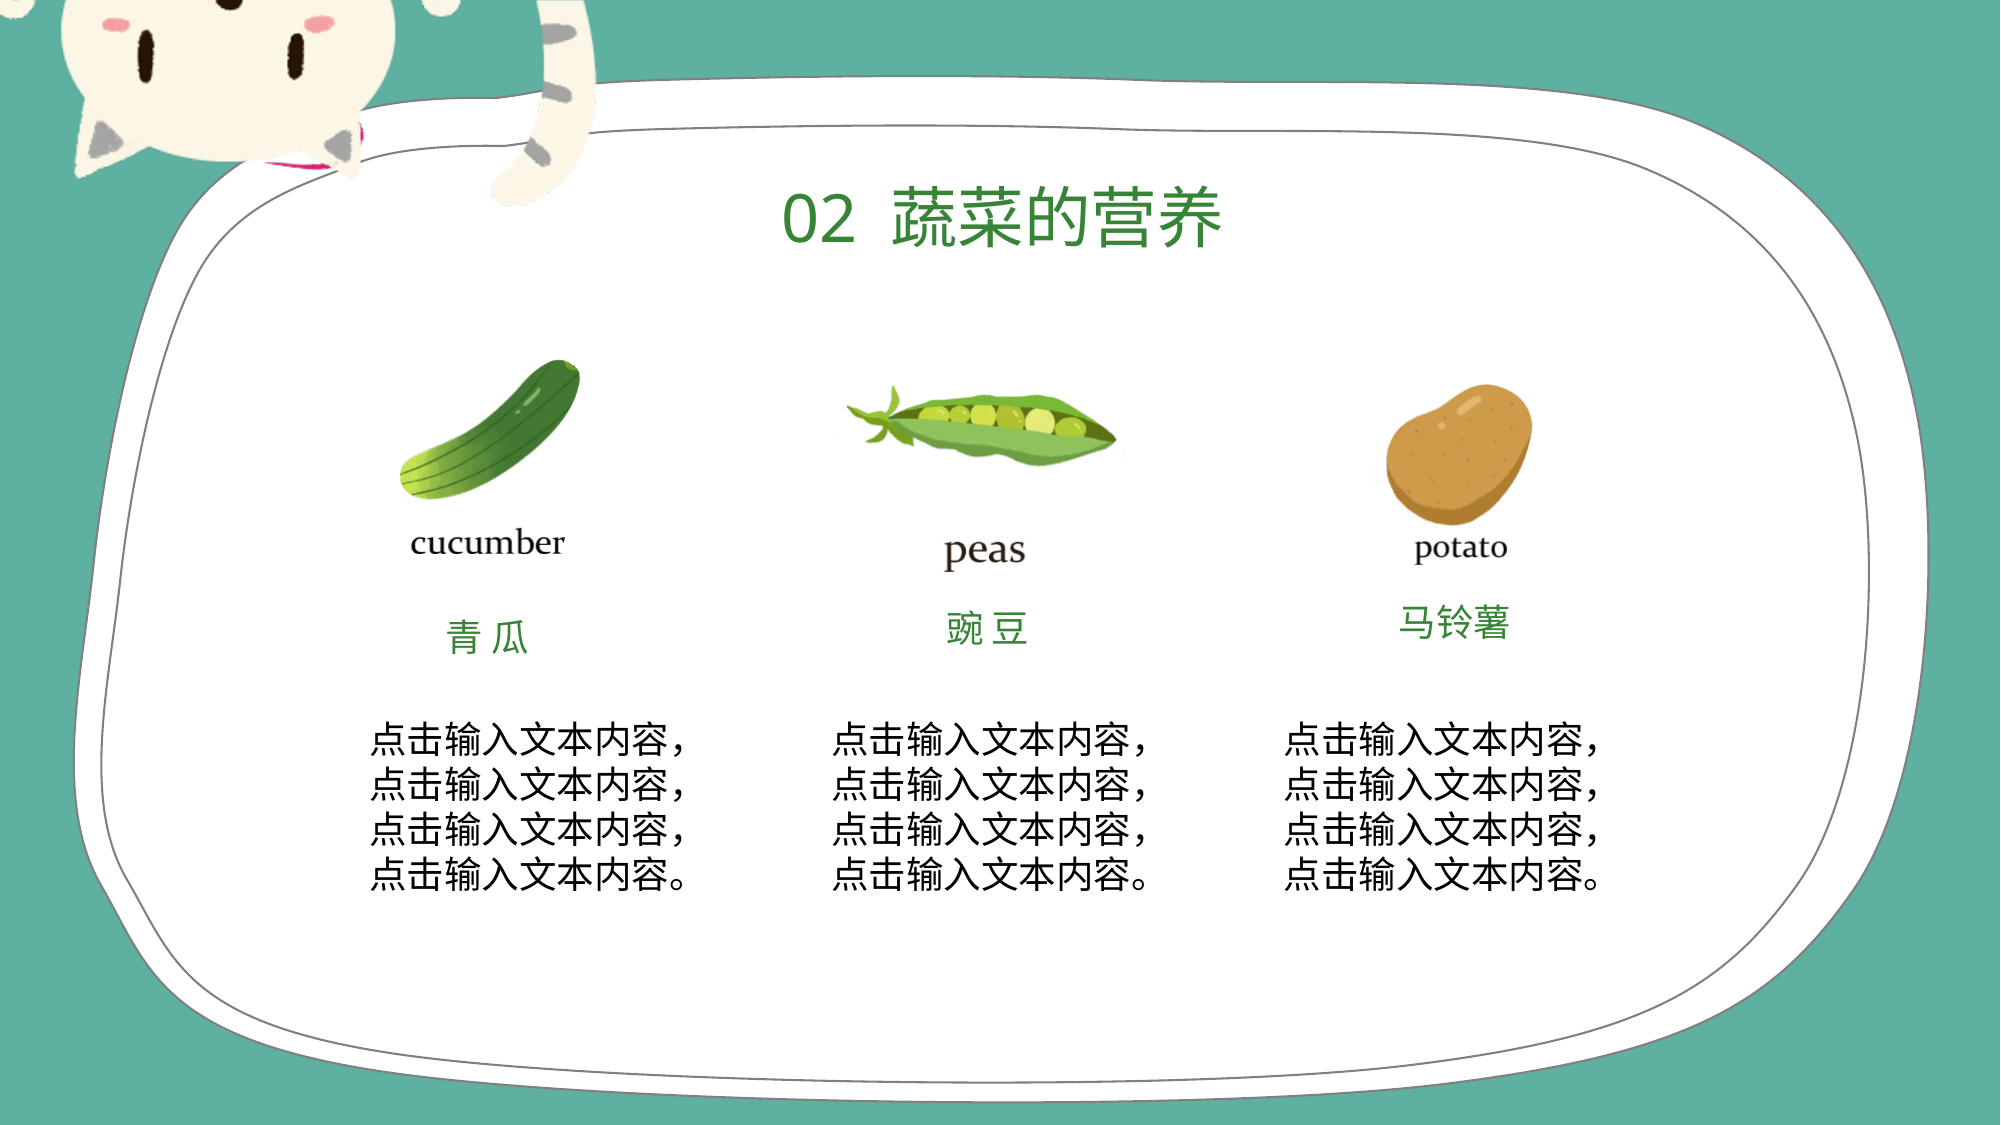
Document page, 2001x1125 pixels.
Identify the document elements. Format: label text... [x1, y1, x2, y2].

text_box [835, 385, 1184, 696]
text_box 点击输入文本内容，点击输入文本内容，点击输入文本内容，点击输入文本内容。 [354, 708, 722, 994]
picture [0, 0, 597, 217]
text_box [381, 359, 683, 705]
text_box 02 蔬菜的营养 [766, 168, 1270, 264]
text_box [1368, 382, 1636, 690]
text_box 点击输入文本内容，点击输入文本内容，点击输入文本内容，点击输入文本内容。 [816, 708, 1184, 994]
text_box 点击输入文本内容，点击输入文本内容，点击输入文本内容，点击输入文本内容。 [1269, 708, 1636, 994]
